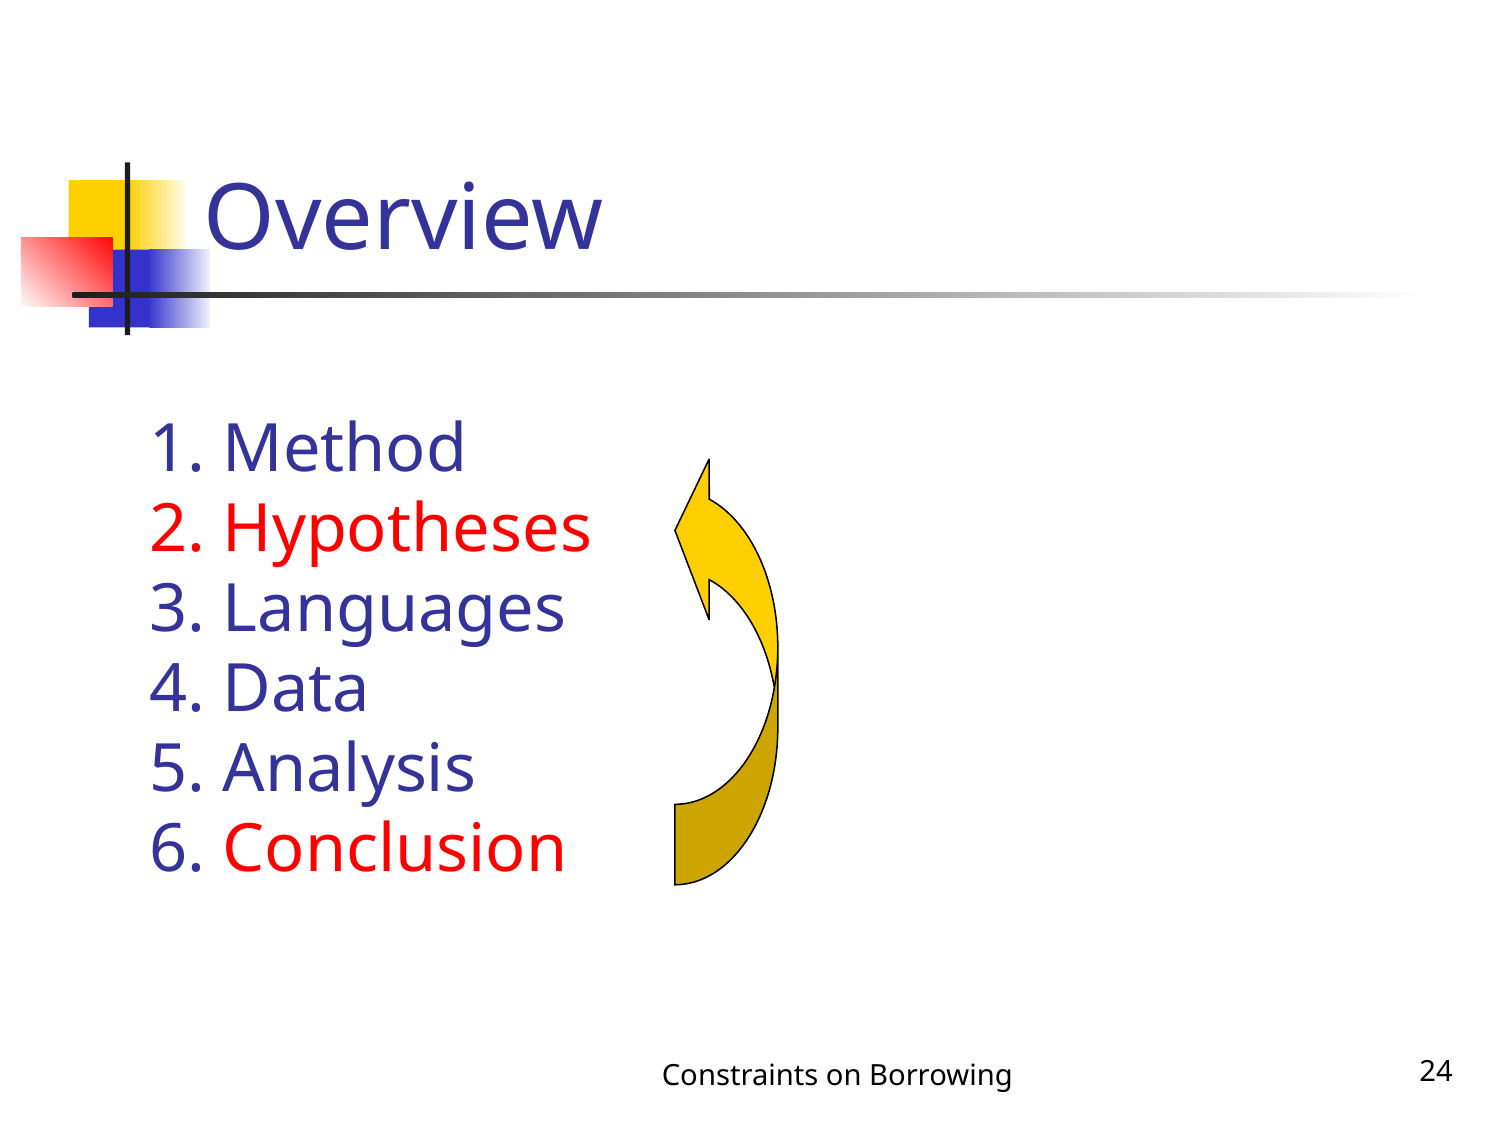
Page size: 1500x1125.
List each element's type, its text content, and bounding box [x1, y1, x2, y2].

slide_number 24 [1154, 1023, 1468, 1100]
text_box [674, 458, 778, 885]
text_box [675, 676, 777, 884]
title Overview [188, 34, 1468, 276]
footer Constraints on Borrowing [599, 1023, 1076, 1100]
text_box 1. Method 2. Hypotheses 3. Languages 4. Data 5. Analysis 6. Conclusion [134, 397, 758, 892]
